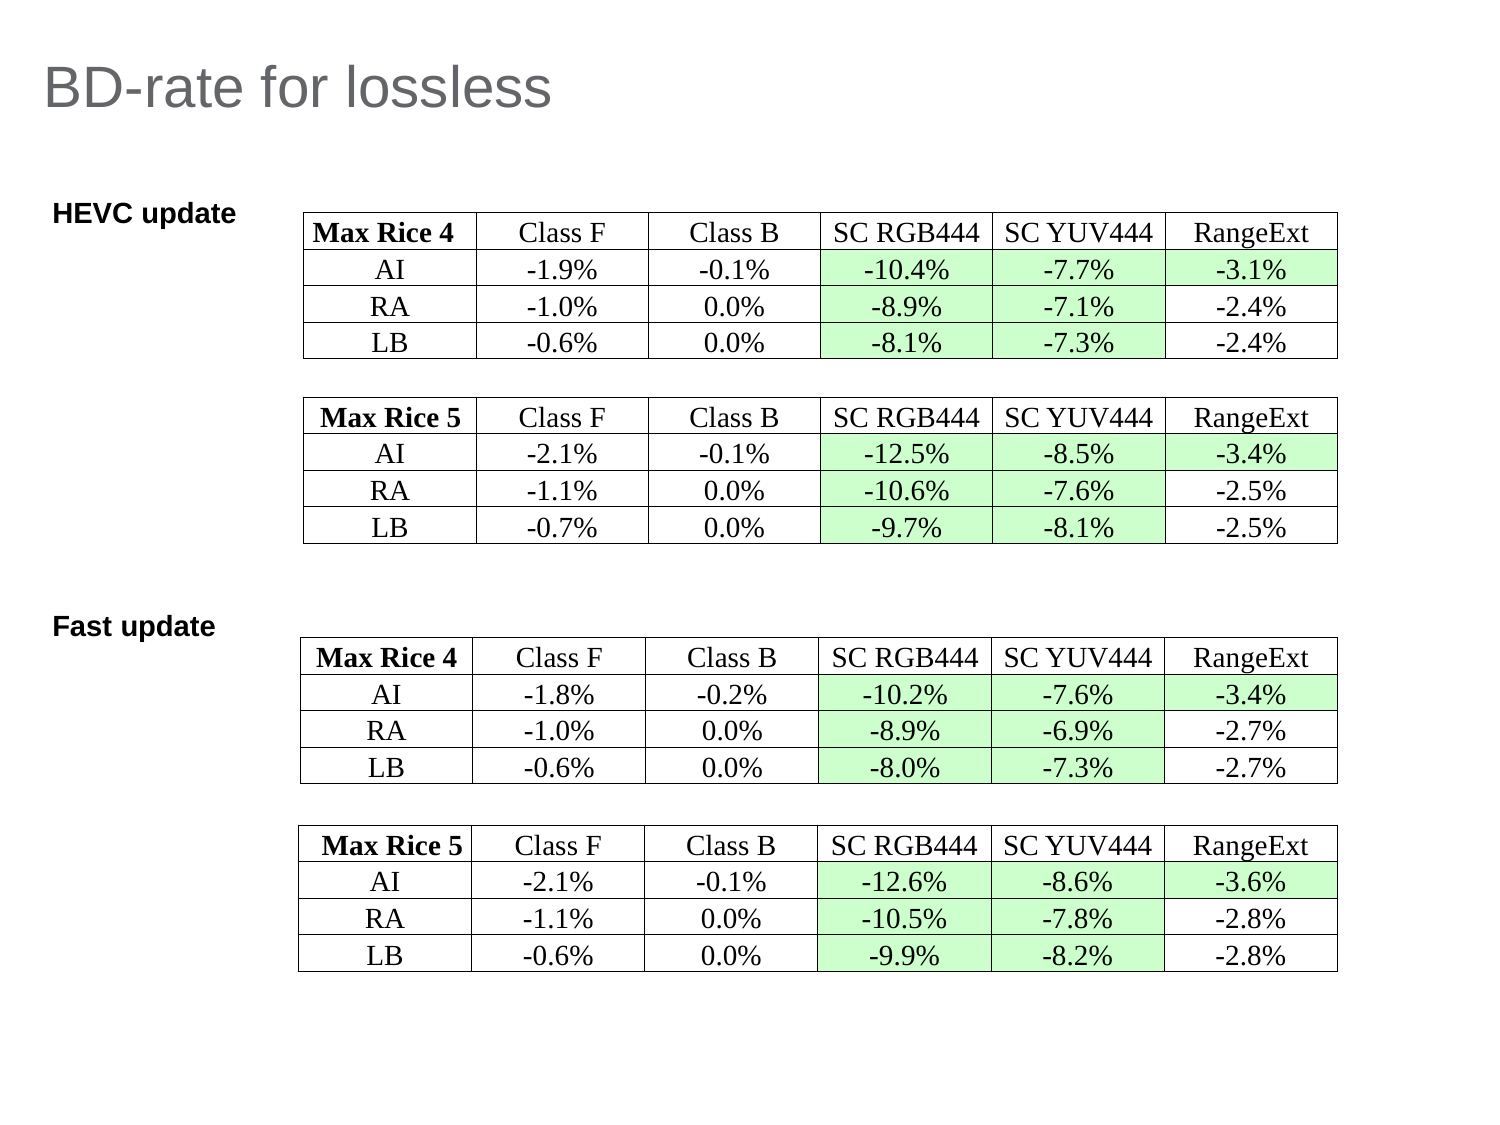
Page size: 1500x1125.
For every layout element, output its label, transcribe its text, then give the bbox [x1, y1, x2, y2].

table_cell -6.9% [992, 711, 1164, 747]
table_header Class B [649, 213, 820, 249]
table_cell -0.1% [645, 862, 817, 898]
table_header Class B [649, 398, 820, 433]
table_cell -3.6% [1165, 862, 1337, 898]
table_header Class F [477, 213, 648, 249]
table_cell LB [304, 323, 476, 358]
table_header SC RGB444 [821, 213, 992, 249]
table_cell AI [301, 675, 472, 710]
table_cell 0.0% [649, 507, 820, 543]
table_cell -1.0% [473, 711, 645, 747]
table_header SC RGB444 [818, 826, 991, 861]
table_cell -1.1% [472, 899, 644, 934]
table_cell -10.6% [821, 471, 992, 506]
table_cell -0.6% [472, 935, 644, 971]
table_cell RA [299, 899, 471, 934]
table_header SC YUV444 [993, 213, 1165, 249]
table_cell -9.7% [821, 507, 992, 543]
table_cell -0.7% [477, 507, 648, 543]
table_cell -2.5% [1166, 471, 1337, 506]
table_cell 0.0% [649, 471, 820, 506]
table_cell -12.5% [821, 434, 992, 470]
table_cell -8.9% [819, 711, 991, 747]
table_cell -1.8% [473, 675, 645, 710]
table_cell -8.6% [992, 862, 1164, 898]
table_header Class F [472, 826, 644, 861]
table_header Class B [646, 638, 818, 674]
table_cell -2.8% [1165, 899, 1337, 934]
table_cell -2.5% [1166, 507, 1337, 543]
table_cell LB [299, 935, 471, 971]
table_cell -10.4% [821, 250, 992, 285]
table_cell -3.4% [1166, 434, 1337, 470]
table_cell -2.7% [1165, 711, 1337, 747]
table_cell -0.1% [649, 250, 820, 285]
table_cell -9.9% [818, 935, 991, 971]
table_cell 0.0% [645, 935, 817, 971]
table_cell -10.2% [819, 675, 991, 710]
table_cell 0.0% [649, 323, 820, 358]
table_header SC RGB444 [821, 398, 992, 433]
table_header RangeExt [1166, 213, 1337, 249]
table_header RangeExt [1166, 398, 1337, 433]
table_cell -7.8% [992, 899, 1164, 934]
table_cell 0.0% [645, 899, 817, 934]
table_cell -0.2% [646, 675, 818, 710]
table_cell -0.6% [473, 748, 645, 783]
table_cell -8.1% [993, 507, 1165, 543]
table_cell RA [304, 286, 476, 322]
text_box Fast update [37, 599, 275, 650]
table_cell -0.6% [477, 323, 648, 358]
table_cell -8.5% [993, 434, 1165, 470]
table_cell -8.0% [819, 748, 991, 783]
table_cell LB [304, 507, 476, 543]
table_cell -7.3% [992, 748, 1164, 783]
table_cell -10.5% [818, 899, 991, 934]
table_cell -8.2% [992, 935, 1164, 971]
title BD-rate for lossless [28, 44, 1462, 138]
table_cell -3.1% [1166, 250, 1337, 285]
table_cell AI [299, 862, 471, 898]
table_header RangeExt [1165, 638, 1337, 674]
table_header SC YUV444 [992, 826, 1164, 861]
table_cell RA [304, 471, 476, 506]
table_cell -7.3% [993, 323, 1165, 358]
table_cell -7.6% [992, 675, 1164, 710]
table_cell AI [304, 434, 476, 470]
table_cell -8.1% [821, 323, 992, 358]
table_header SC YUV444 [992, 638, 1164, 674]
table_header Max Rice 4 [304, 213, 476, 249]
table_cell -2.1% [477, 434, 648, 470]
table_cell -7.7% [993, 250, 1165, 285]
table_cell -8.9% [821, 286, 992, 322]
table_header Max Rice 5 [299, 826, 471, 861]
text_box HEVC update [37, 187, 288, 238]
table_header SC RGB444 [819, 638, 991, 674]
table_cell -1.1% [477, 471, 648, 506]
table_cell 0.0% [646, 748, 818, 783]
table_cell -0.1% [649, 434, 820, 470]
table_header Max Rice 4 [301, 638, 472, 674]
table_header Class F [477, 398, 648, 433]
table_cell RA [301, 711, 472, 747]
table_cell AI [304, 250, 476, 285]
table_cell 0.0% [649, 286, 820, 322]
table_cell LB [301, 748, 472, 783]
table_cell -1.0% [477, 286, 648, 322]
table_cell -2.4% [1166, 286, 1337, 322]
table_cell -3.4% [1165, 675, 1337, 710]
table_cell -12.6% [818, 862, 991, 898]
table_cell -2.1% [472, 862, 644, 898]
table_cell -2.4% [1166, 323, 1337, 358]
table_cell -7.1% [993, 286, 1165, 322]
table_cell -2.8% [1165, 935, 1337, 971]
table_cell -1.9% [477, 250, 648, 285]
table_cell -2.7% [1165, 748, 1337, 783]
table_header SC YUV444 [993, 398, 1165, 433]
table_header Class B [645, 826, 817, 861]
table_cell 0.0% [646, 711, 818, 747]
table_header Max Rice 5 [304, 398, 476, 433]
table_cell -7.6% [993, 471, 1165, 506]
table_header RangeExt [1165, 826, 1337, 861]
table_header Class F [473, 638, 645, 674]
